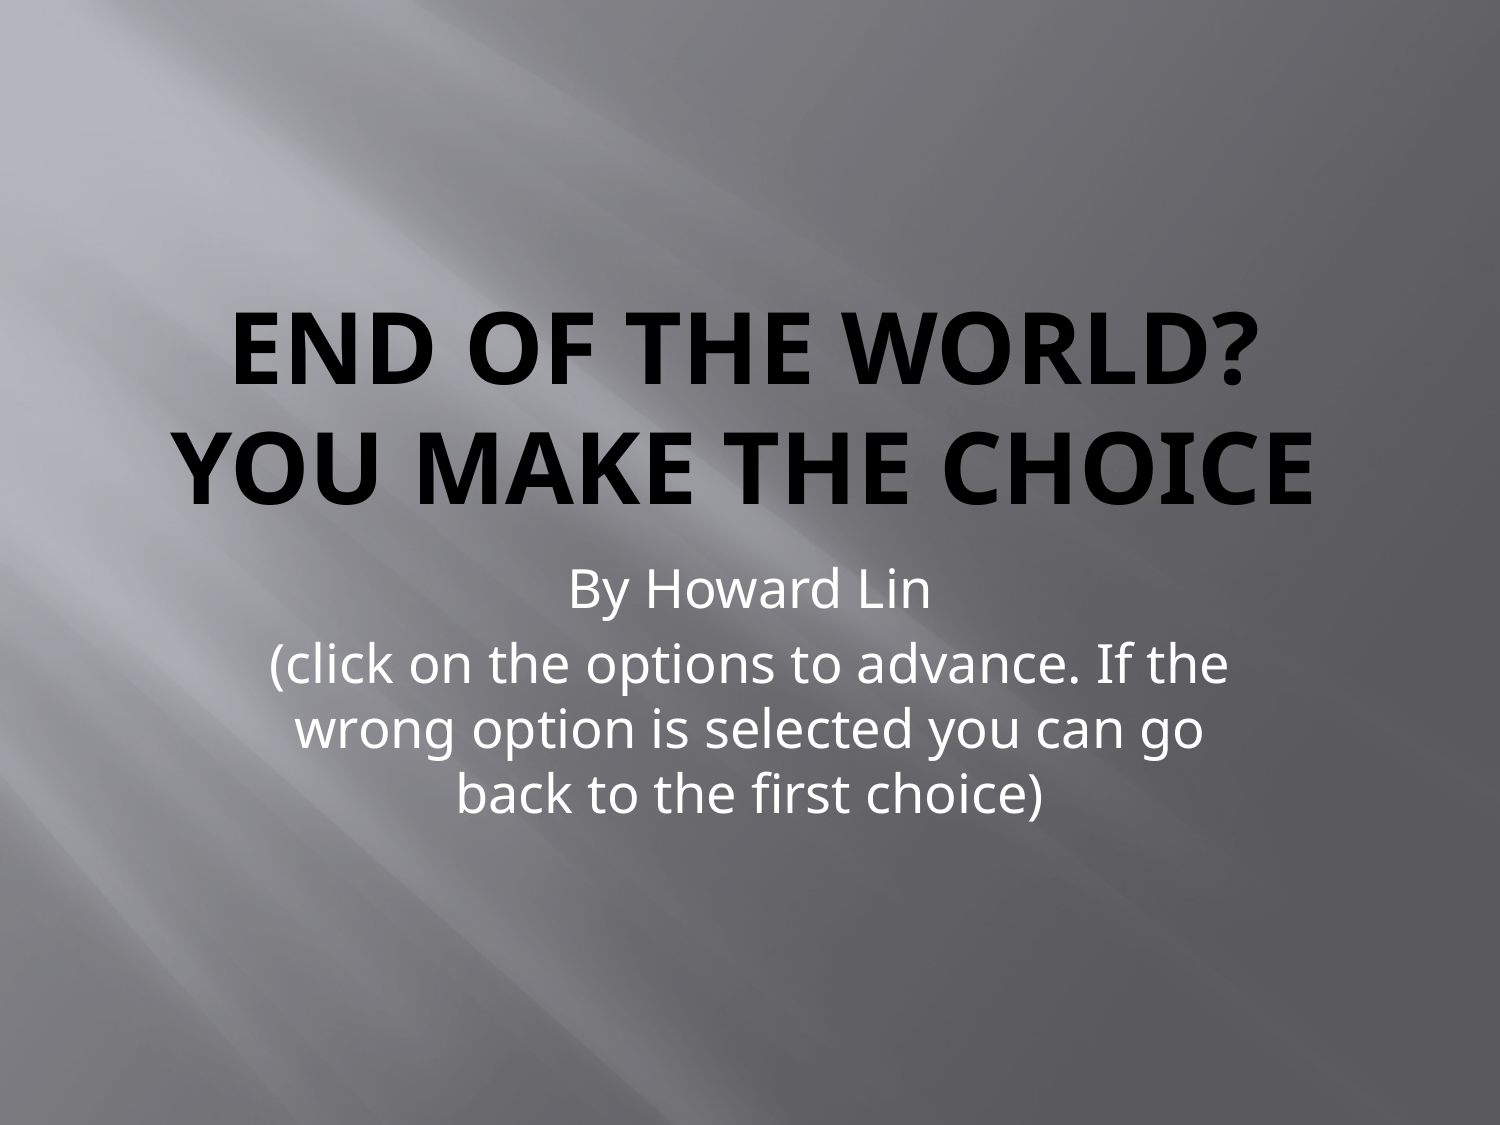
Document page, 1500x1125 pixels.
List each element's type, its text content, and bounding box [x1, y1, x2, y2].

subtitle By Howard Lin (click on the options to advance. If the wrong option is selected you can go back to the first choice) [225, 546, 1275, 834]
title End of the world? You make the choice [69, 224, 1420, 525]
